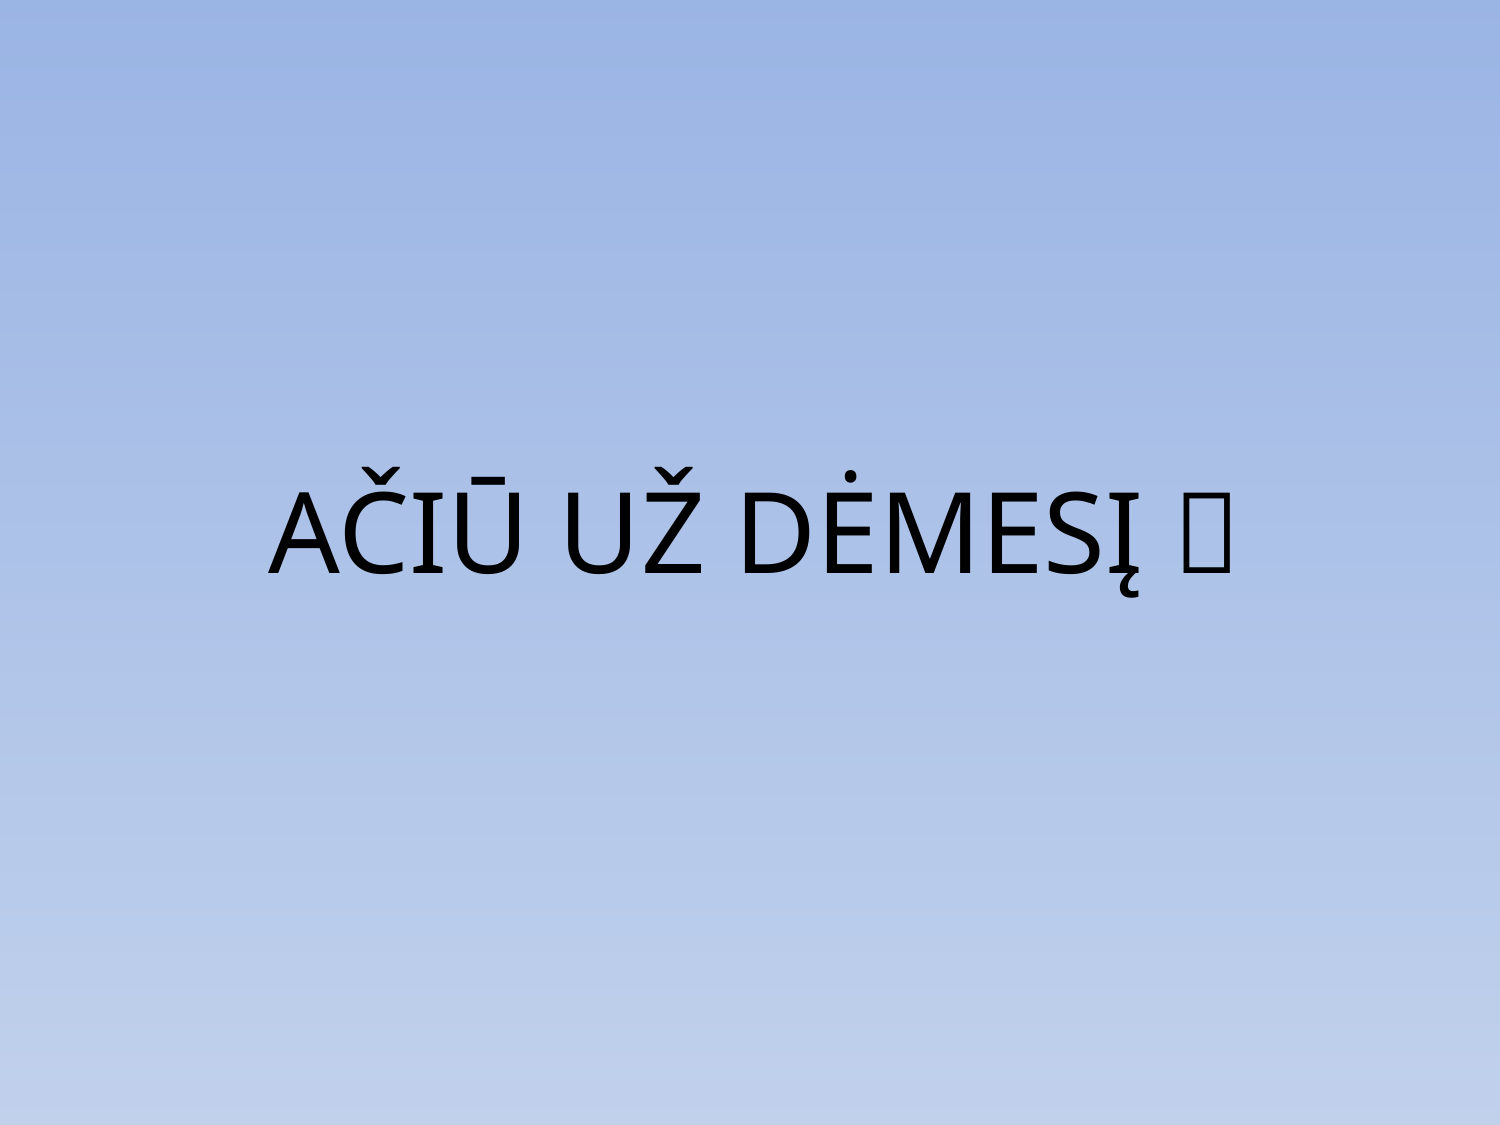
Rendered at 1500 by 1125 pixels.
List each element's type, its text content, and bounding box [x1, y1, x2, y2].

text_box AČIŪ UŽ DĖMESĮ  [253, 453, 1400, 604]
